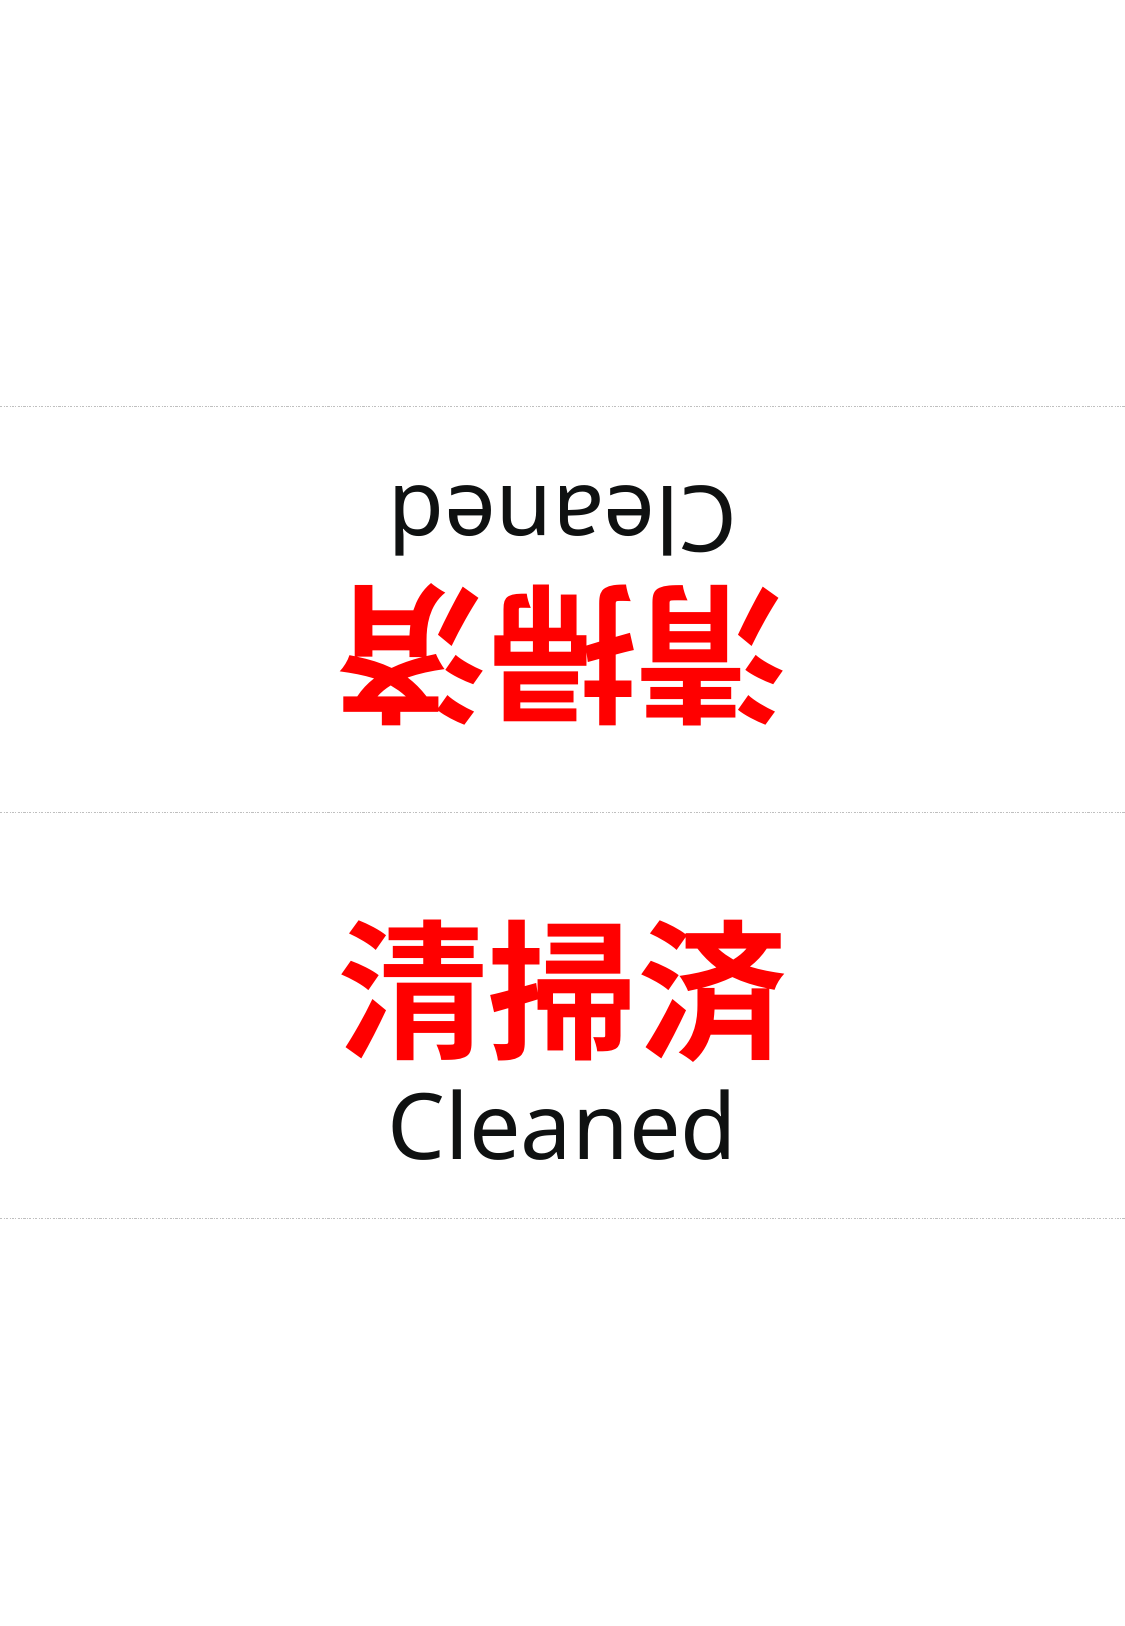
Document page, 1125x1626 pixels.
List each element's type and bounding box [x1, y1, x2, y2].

text_box [320, 459, 805, 756]
text_box [320, 890, 805, 1187]
